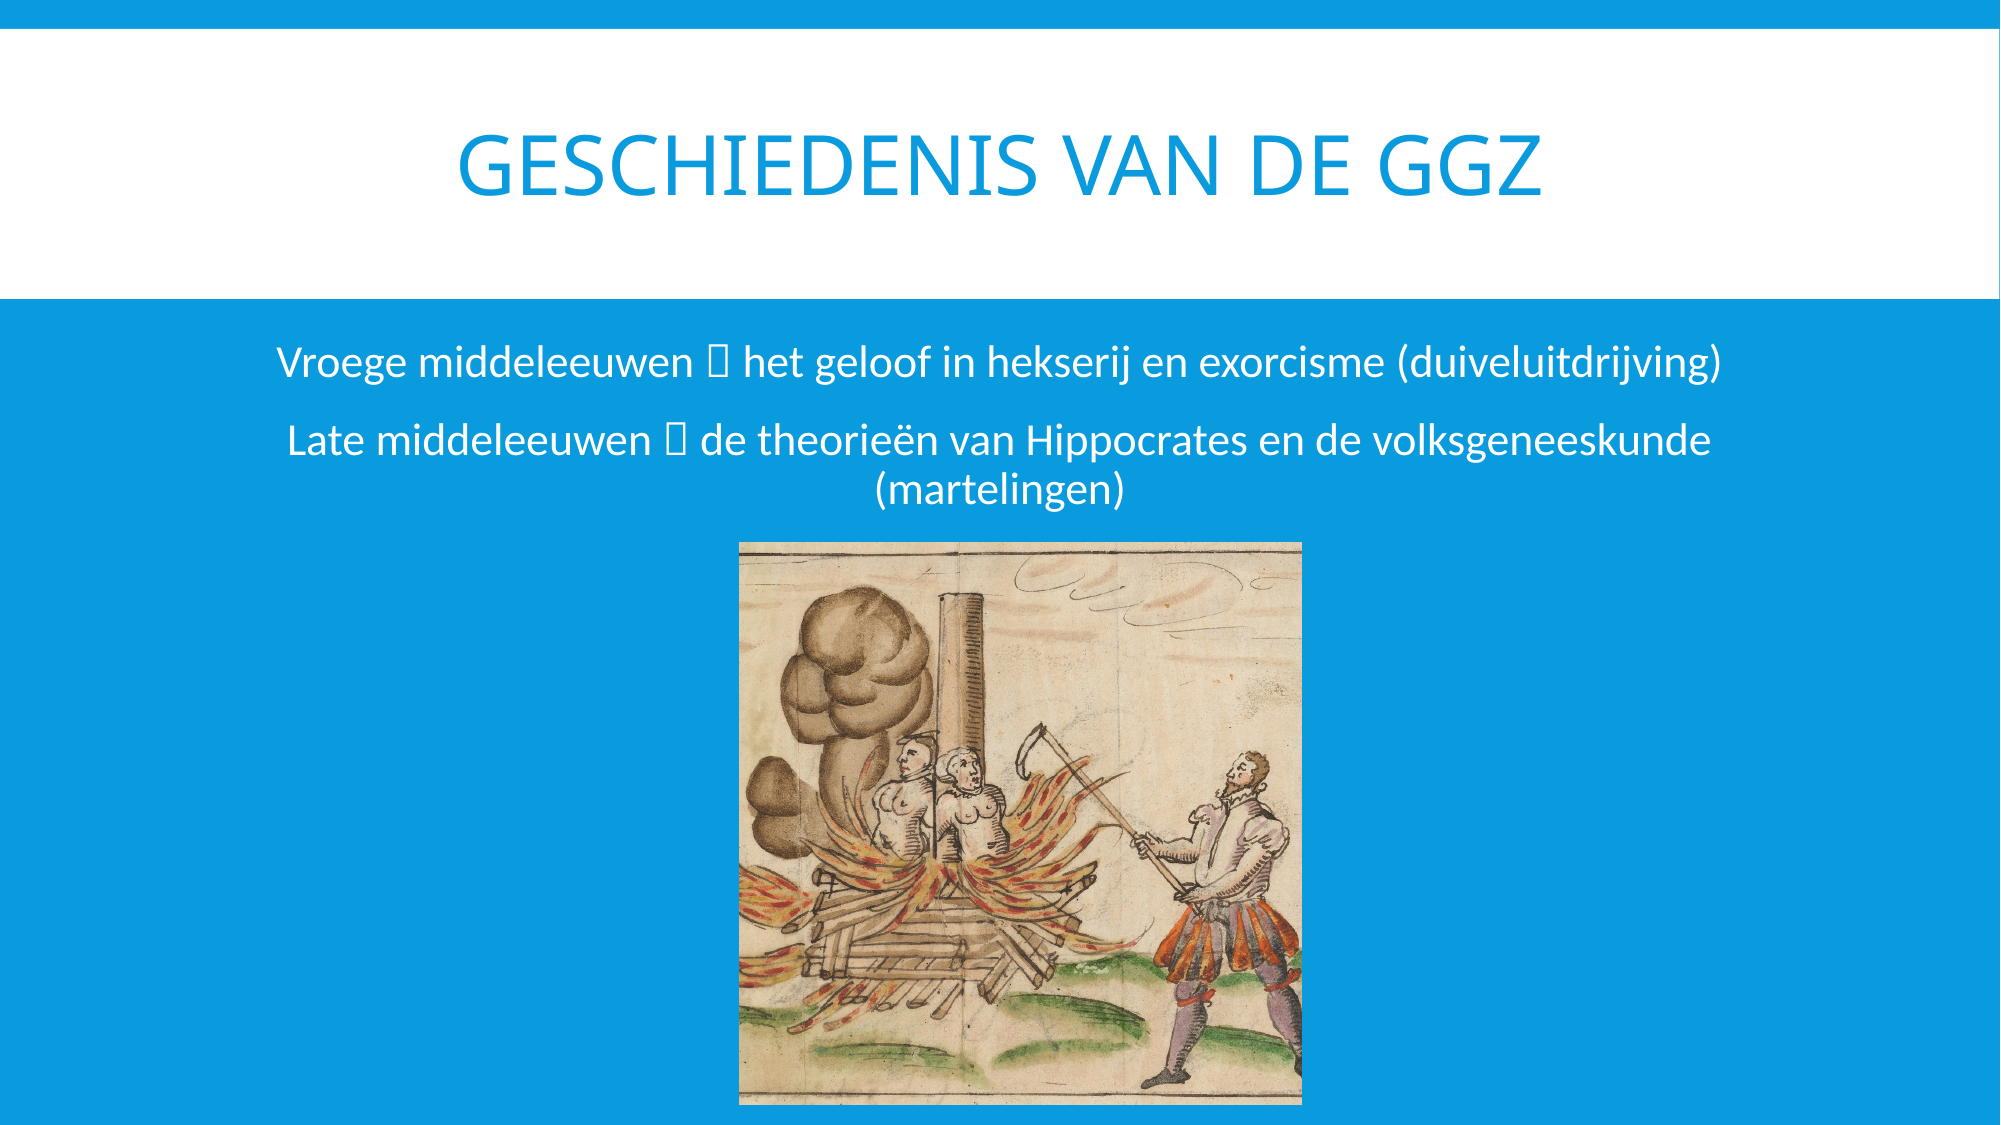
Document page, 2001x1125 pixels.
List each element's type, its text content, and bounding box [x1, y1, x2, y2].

picture [740, 543, 1301, 1104]
list Vroege middeleeuwen  het geloof in hekserij en exorcisme (duiveluitdrijving) Late middeleeuwen  de theorieën van Hippocrates en de volksgeneeskunde (martelingen) [197, 329, 1803, 1020]
title Geschiedenis van de GGZ [197, 46, 1803, 295]
